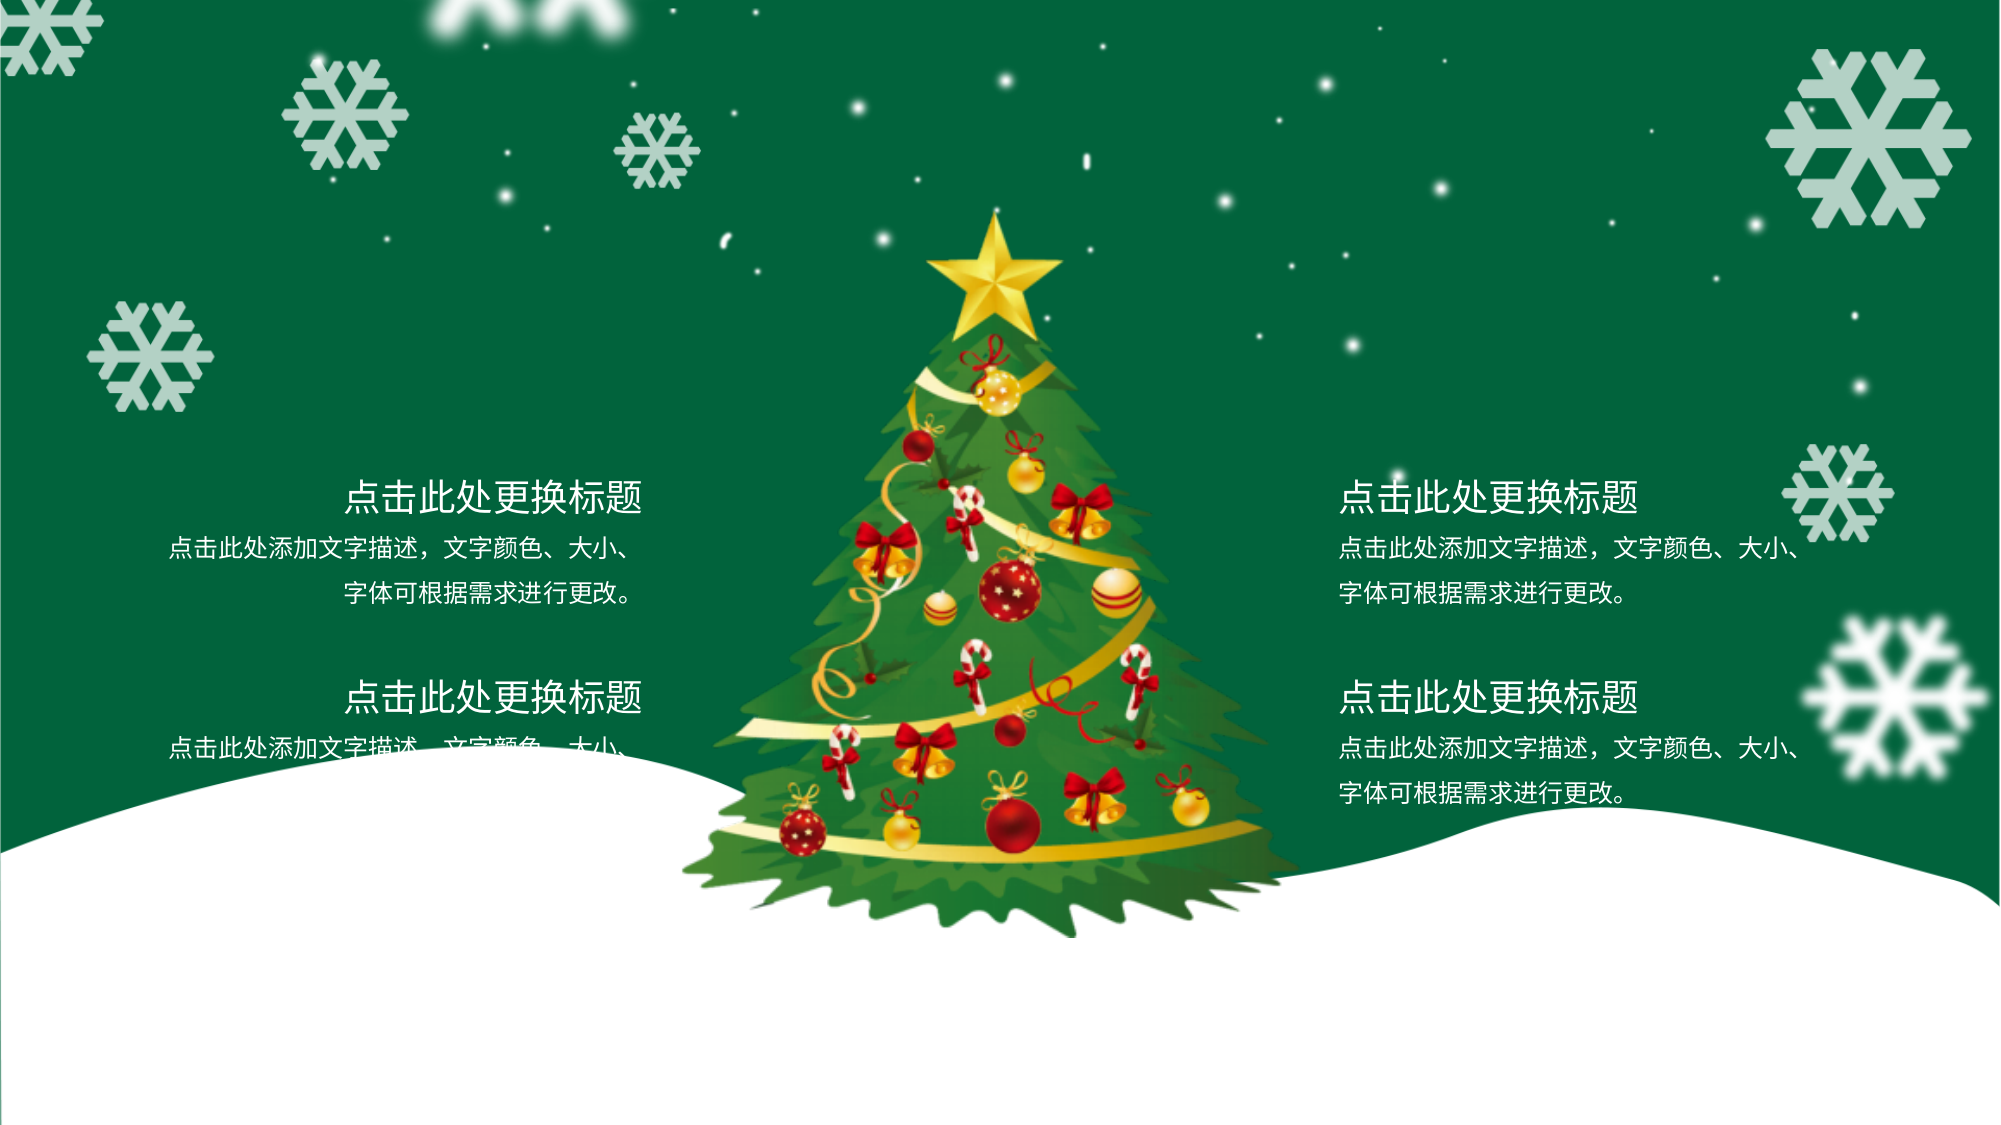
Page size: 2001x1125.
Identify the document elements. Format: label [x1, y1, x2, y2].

text_box [1301, 446, 1833, 811]
picture [0, 0, 2000, 1125]
text_box [149, 446, 681, 811]
